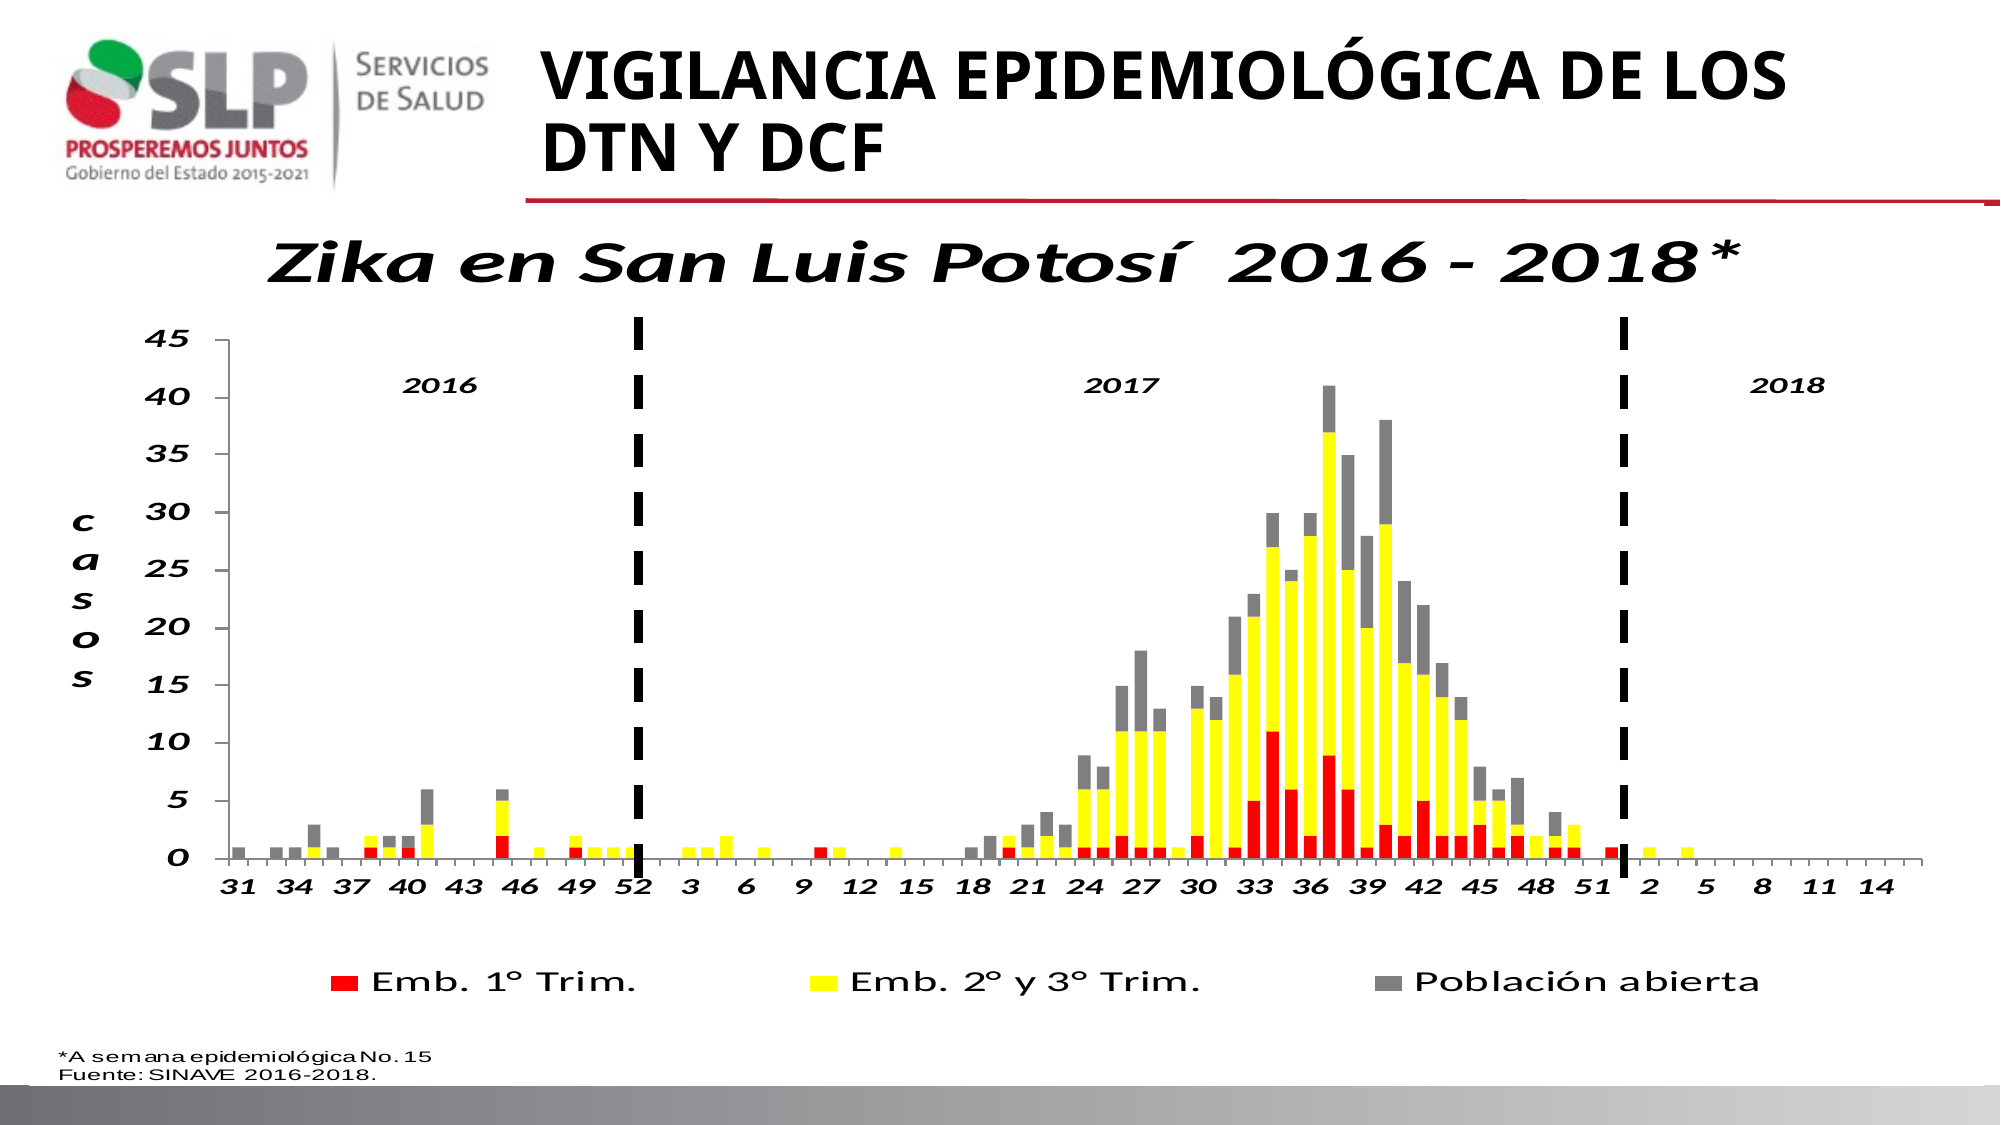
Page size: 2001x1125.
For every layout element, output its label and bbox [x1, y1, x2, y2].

text_box [0, 32, 2000, 1125]
text_box [29, 202, 1985, 1086]
